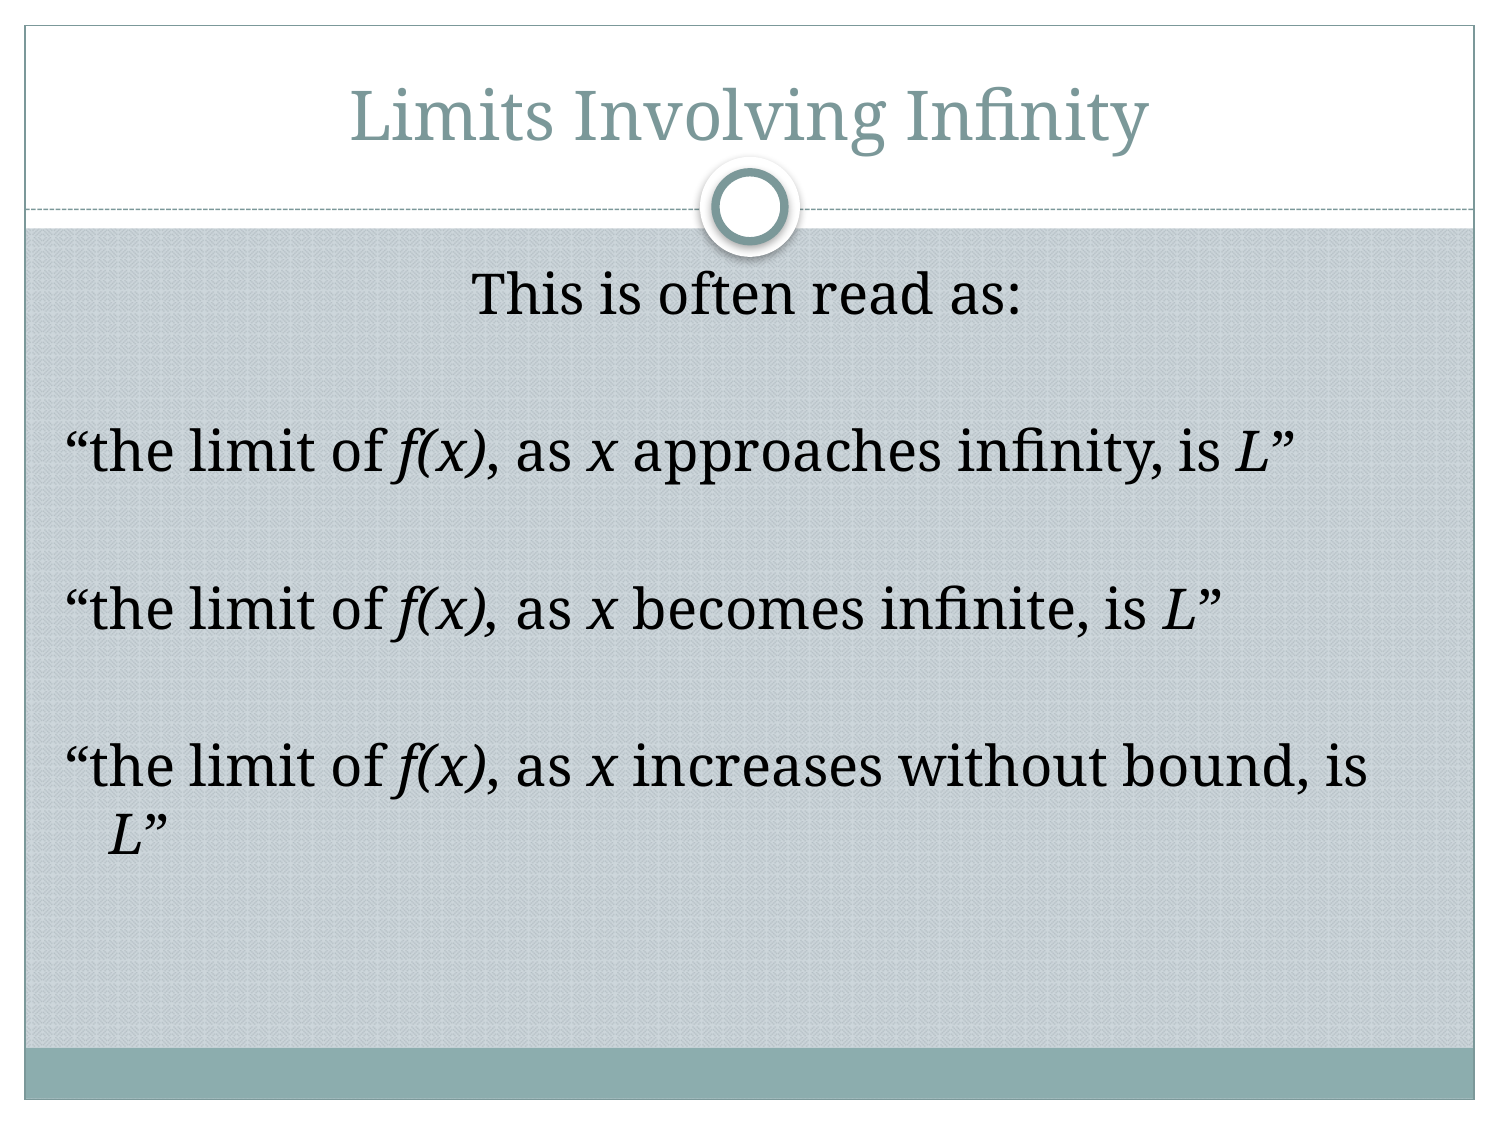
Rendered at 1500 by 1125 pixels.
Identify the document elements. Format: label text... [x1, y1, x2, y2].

list This is often read as: “the limit of f(x), as x approaches infinity, is L” “the limit of f(x), as x becomes infinite, is L” “the limit of f(x), as x increases without bound, is L” [49, 250, 1445, 1001]
title Limits Involving Infinity [49, 37, 1450, 162]
